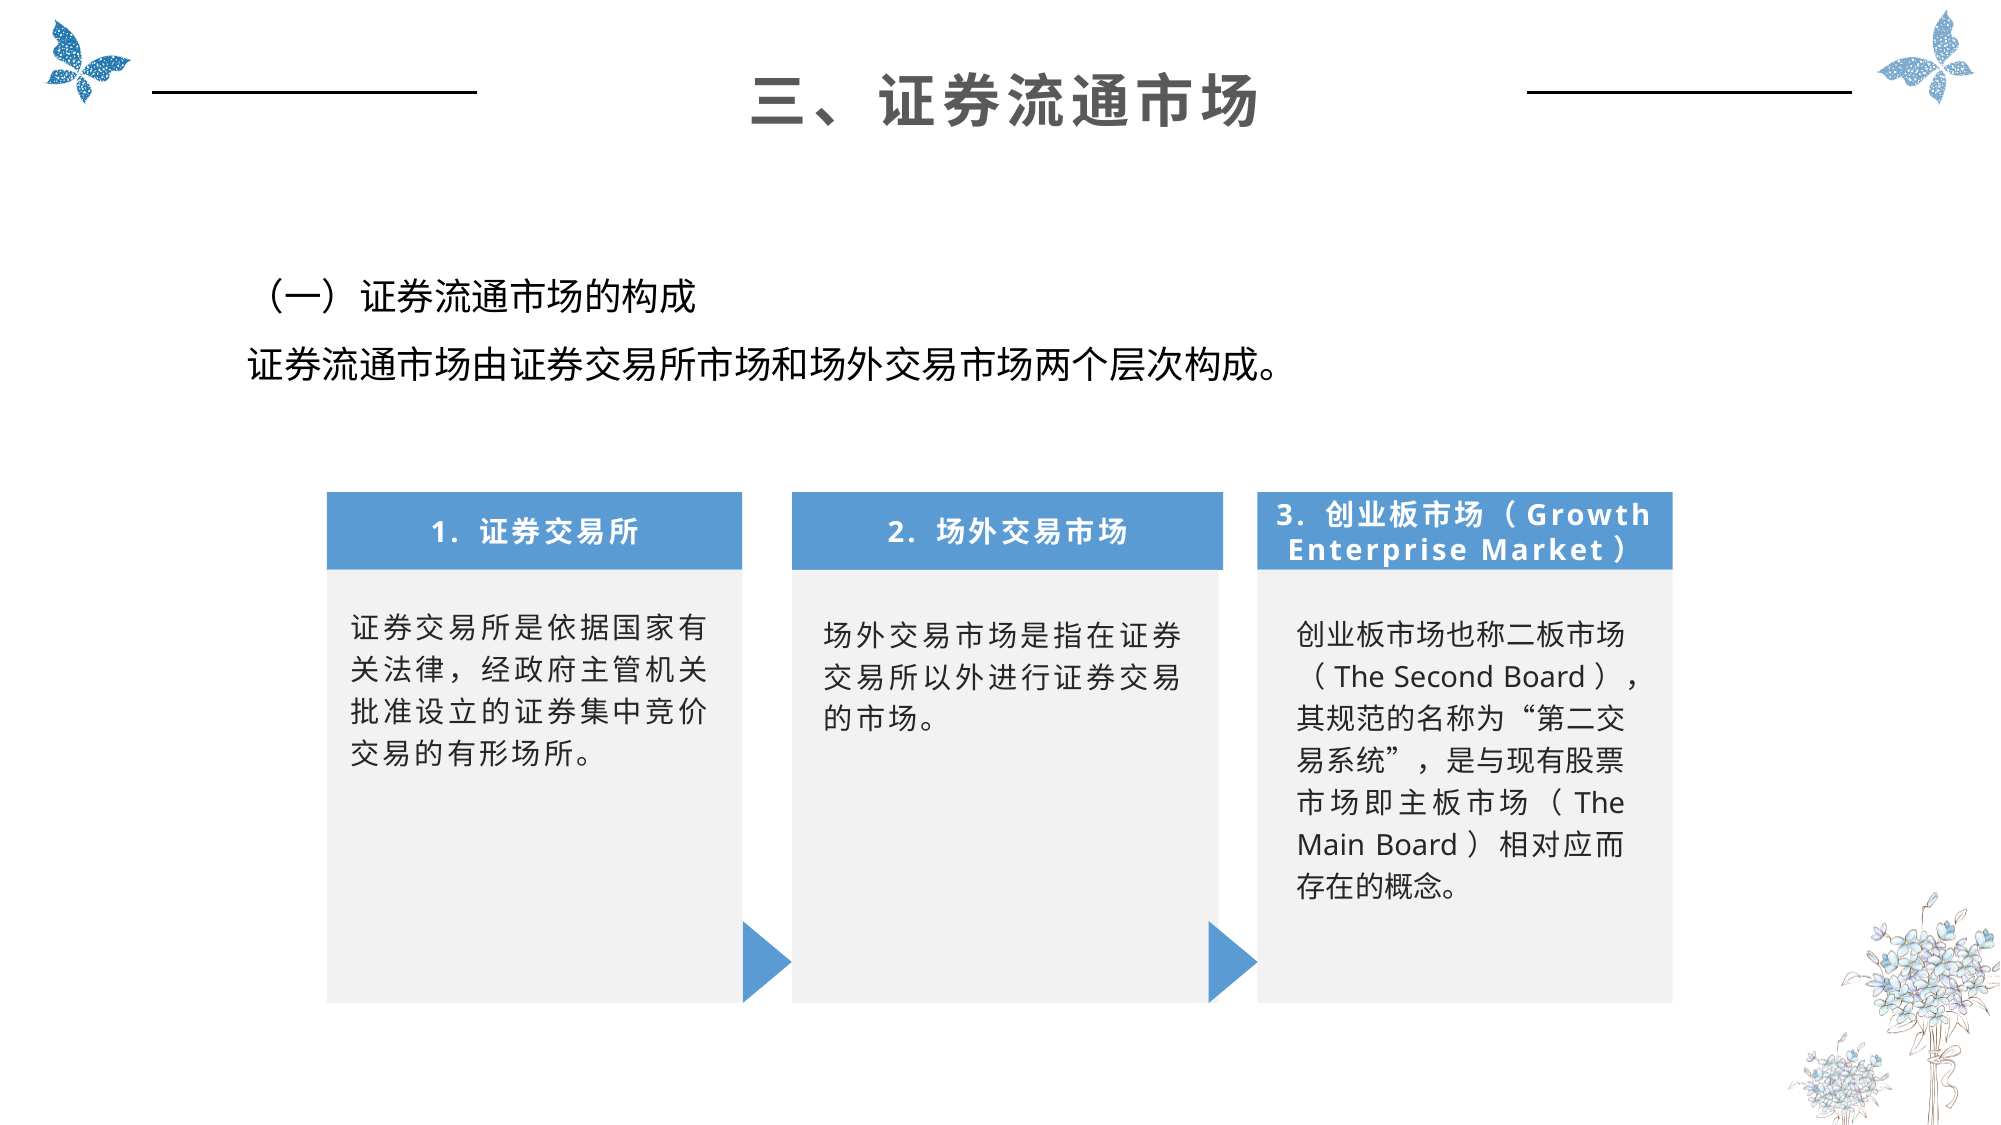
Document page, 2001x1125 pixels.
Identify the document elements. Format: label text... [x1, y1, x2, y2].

text_box [1256, 569, 1674, 1004]
text_box [741, 918, 794, 1006]
text_box 1. 证券交易所 [326, 491, 743, 569]
text_box 3. 创业板市场（Growth Enterprise Market） [1256, 491, 1674, 569]
text_box [1207, 918, 1260, 1006]
text_box 场外交易市场是指在证券交易所以外进行证券交易的市场。 [809, 602, 1200, 952]
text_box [151, 55, 1852, 142]
text_box 创业板市场也称二板市场（The Second Board），其规范的名称为“第二交易系统”，是与现有股票市场即主板市场（The Main Board）相对应而存在的概念。 [1281, 602, 1640, 952]
text_box 证券交易所是依据国家有关法律，经政府主管机关批准设立的证券集中竞价交易的有形场所。 [335, 594, 726, 944]
picture [1788, 892, 2000, 1125]
text_box [326, 569, 743, 1004]
text_box [791, 569, 1220, 1004]
text_box 2. 场外交易市场 [791, 491, 1224, 571]
text_box （一）证券流通市场的构成 证券流通市场由证券交易所市场和场外交易市场两个层次构成。 [232, 243, 1859, 394]
